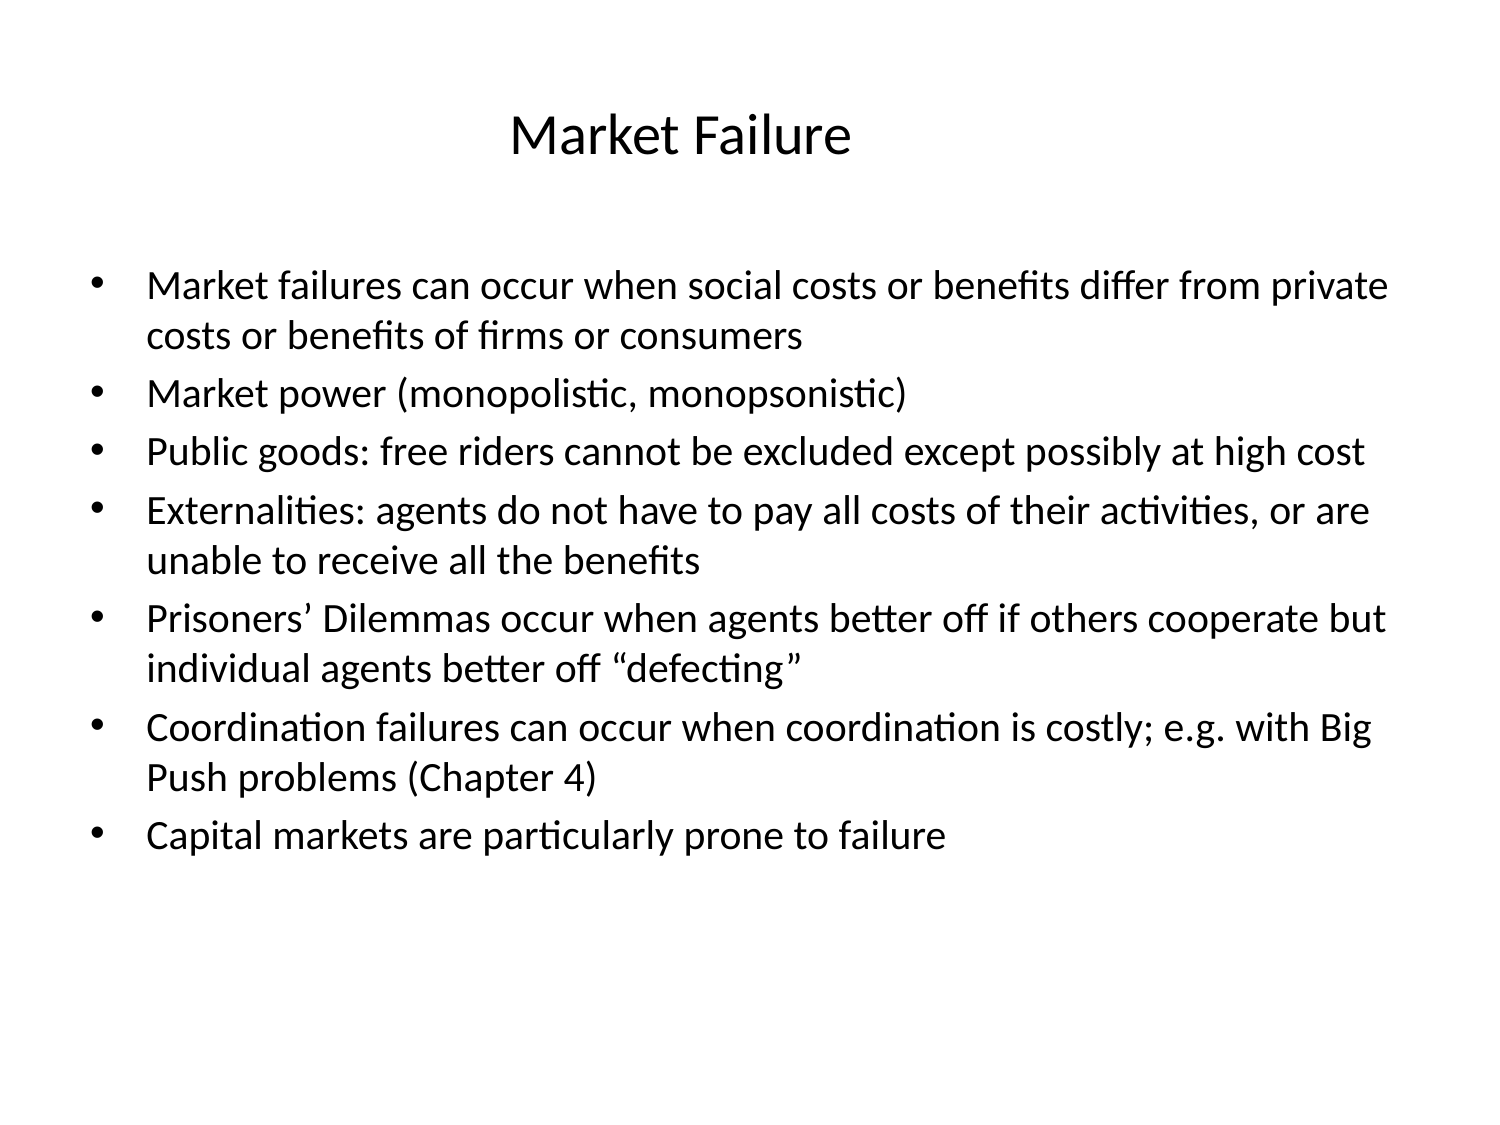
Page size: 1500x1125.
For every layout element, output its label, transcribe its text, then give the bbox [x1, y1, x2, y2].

title Market Failure [75, 50, 1288, 213]
list Market failures can occur when social costs or benefits differ from private costs or benefits of firms or consumers Market power (monopolistic, monopsonistic) Public goods: free riders cannot be excluded except possibly at high cost Externalities: agents do not have to pay all costs of their activities, or are unable to receive all the benefits Prisoners’ Dilemmas occur when agents better off if others cooperate but individual agents better off “defecting” Coordination failures can occur when coordination is costly; e.g. with Big Push problems (Chapter 4) Capital markets are particularly prone to failure [75, 249, 1450, 1050]
